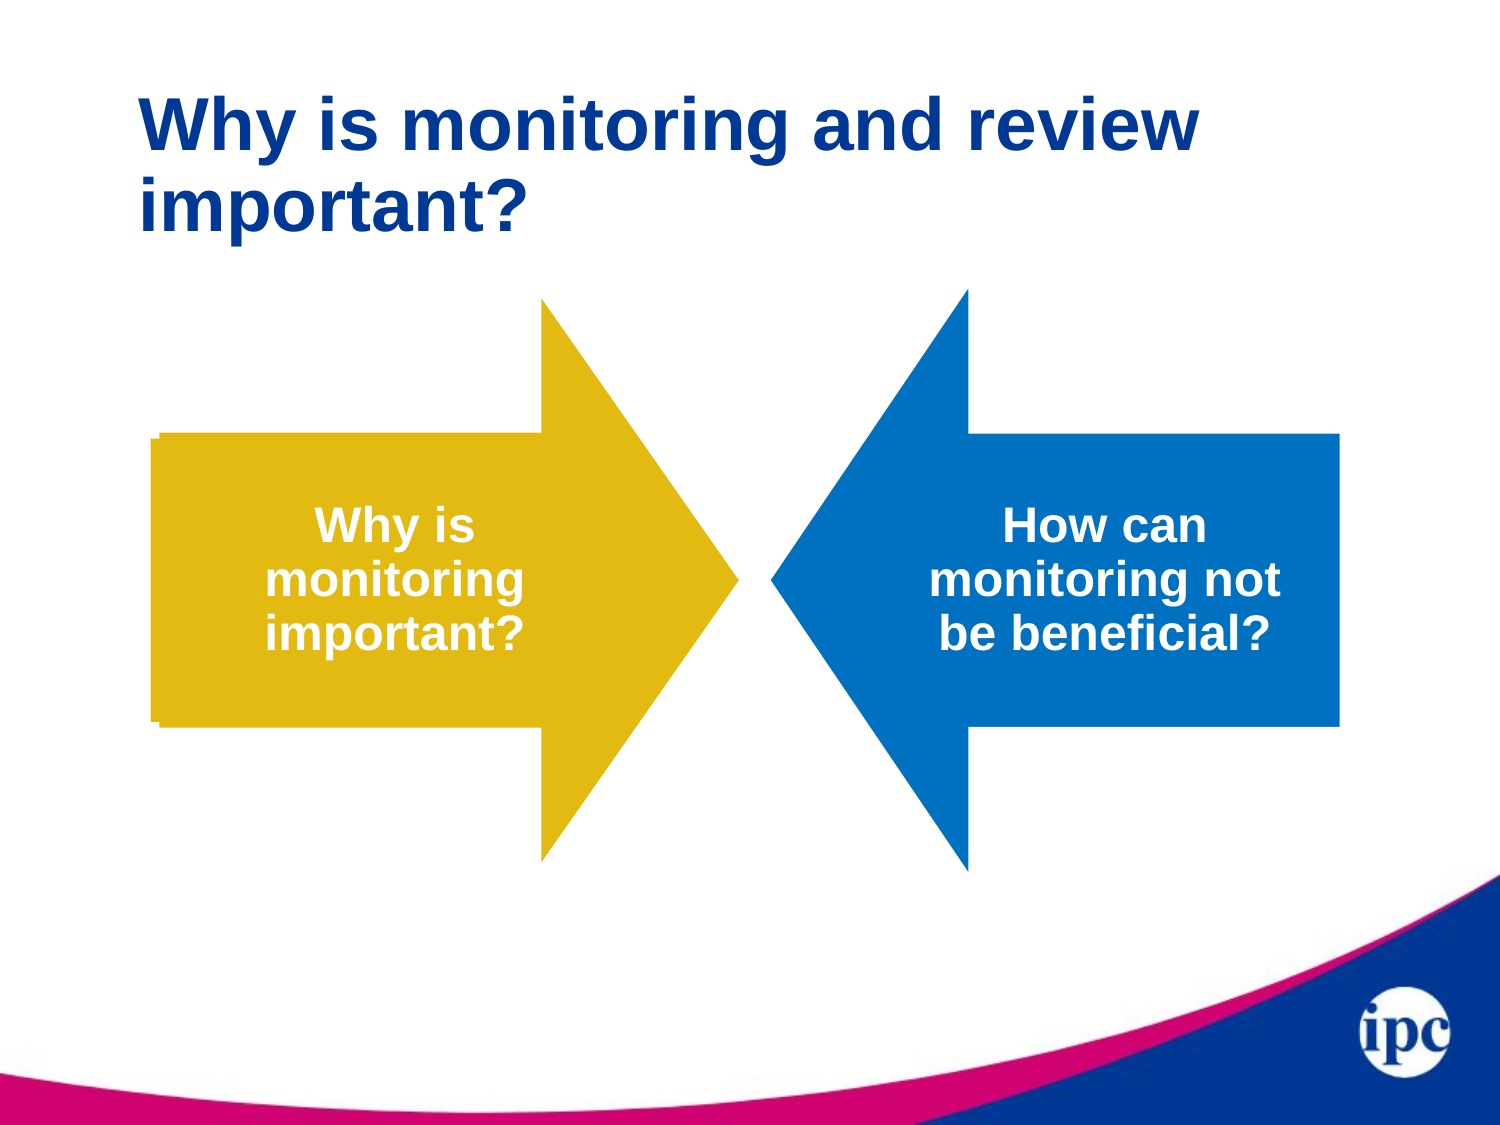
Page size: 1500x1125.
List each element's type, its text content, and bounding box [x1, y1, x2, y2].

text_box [159, 284, 1341, 876]
title Why is monitoring and review important? [123, 78, 1376, 258]
picture [0, 0, 1500, 1125]
